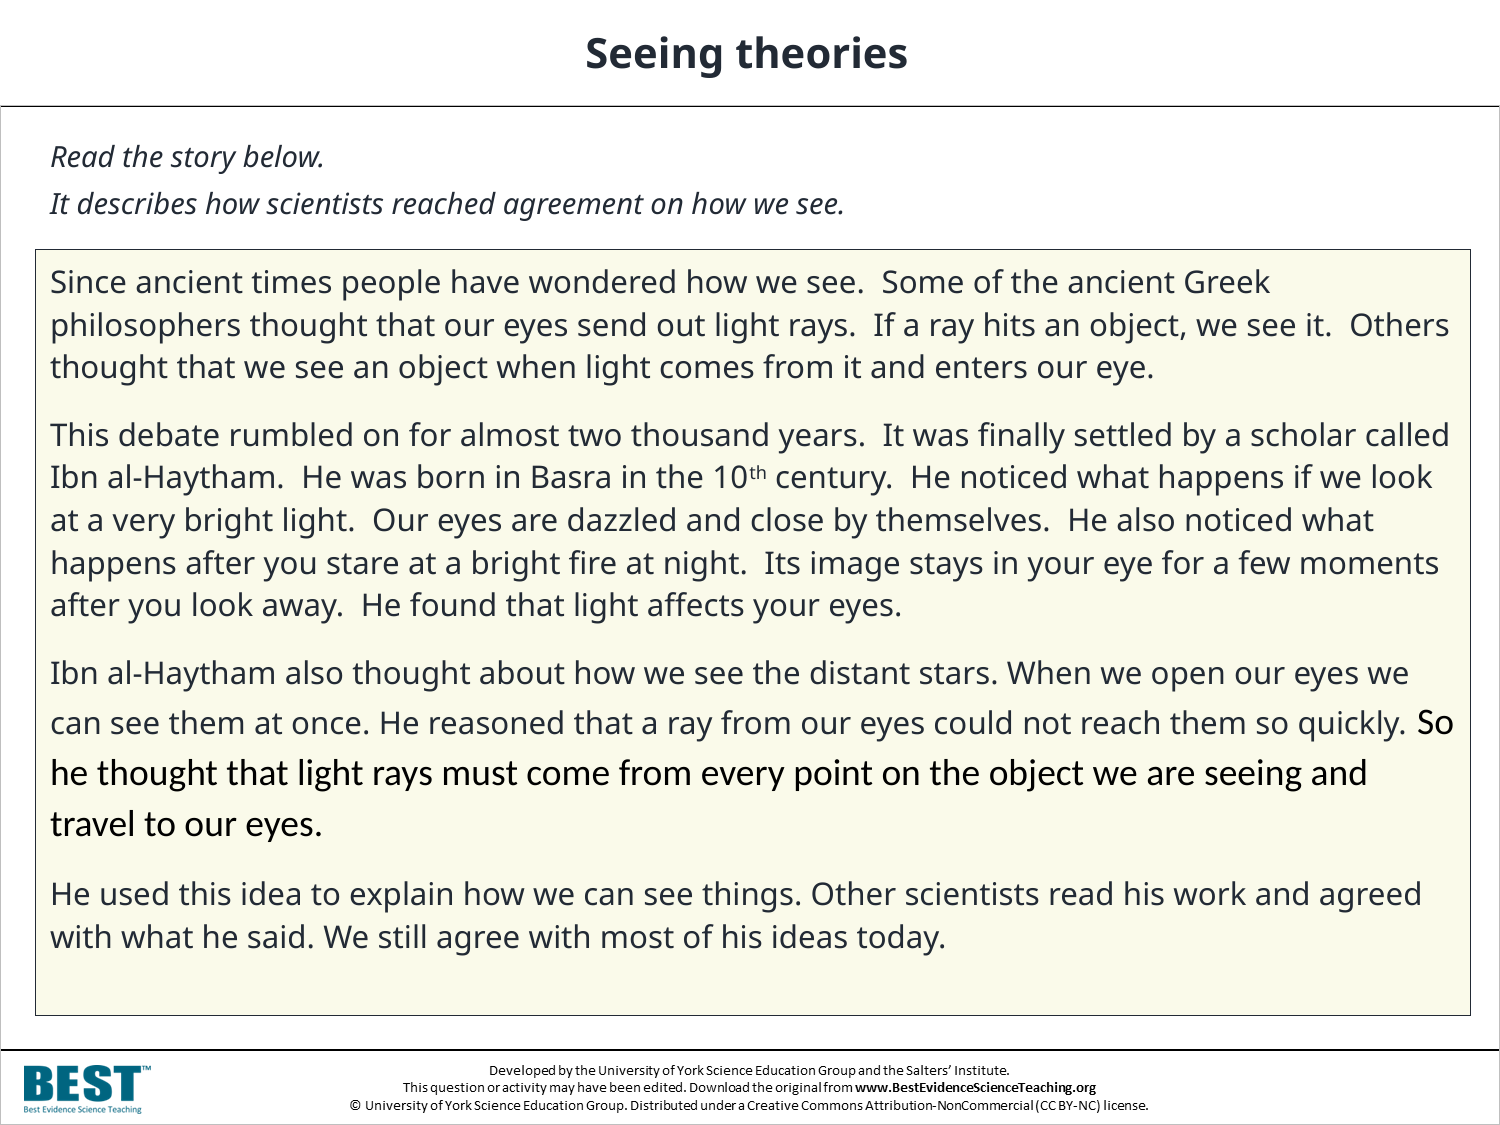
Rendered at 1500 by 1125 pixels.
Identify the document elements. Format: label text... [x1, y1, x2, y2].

picture [0, 105, 1500, 1125]
text_box Seeing theories [23, 4, 1471, 99]
